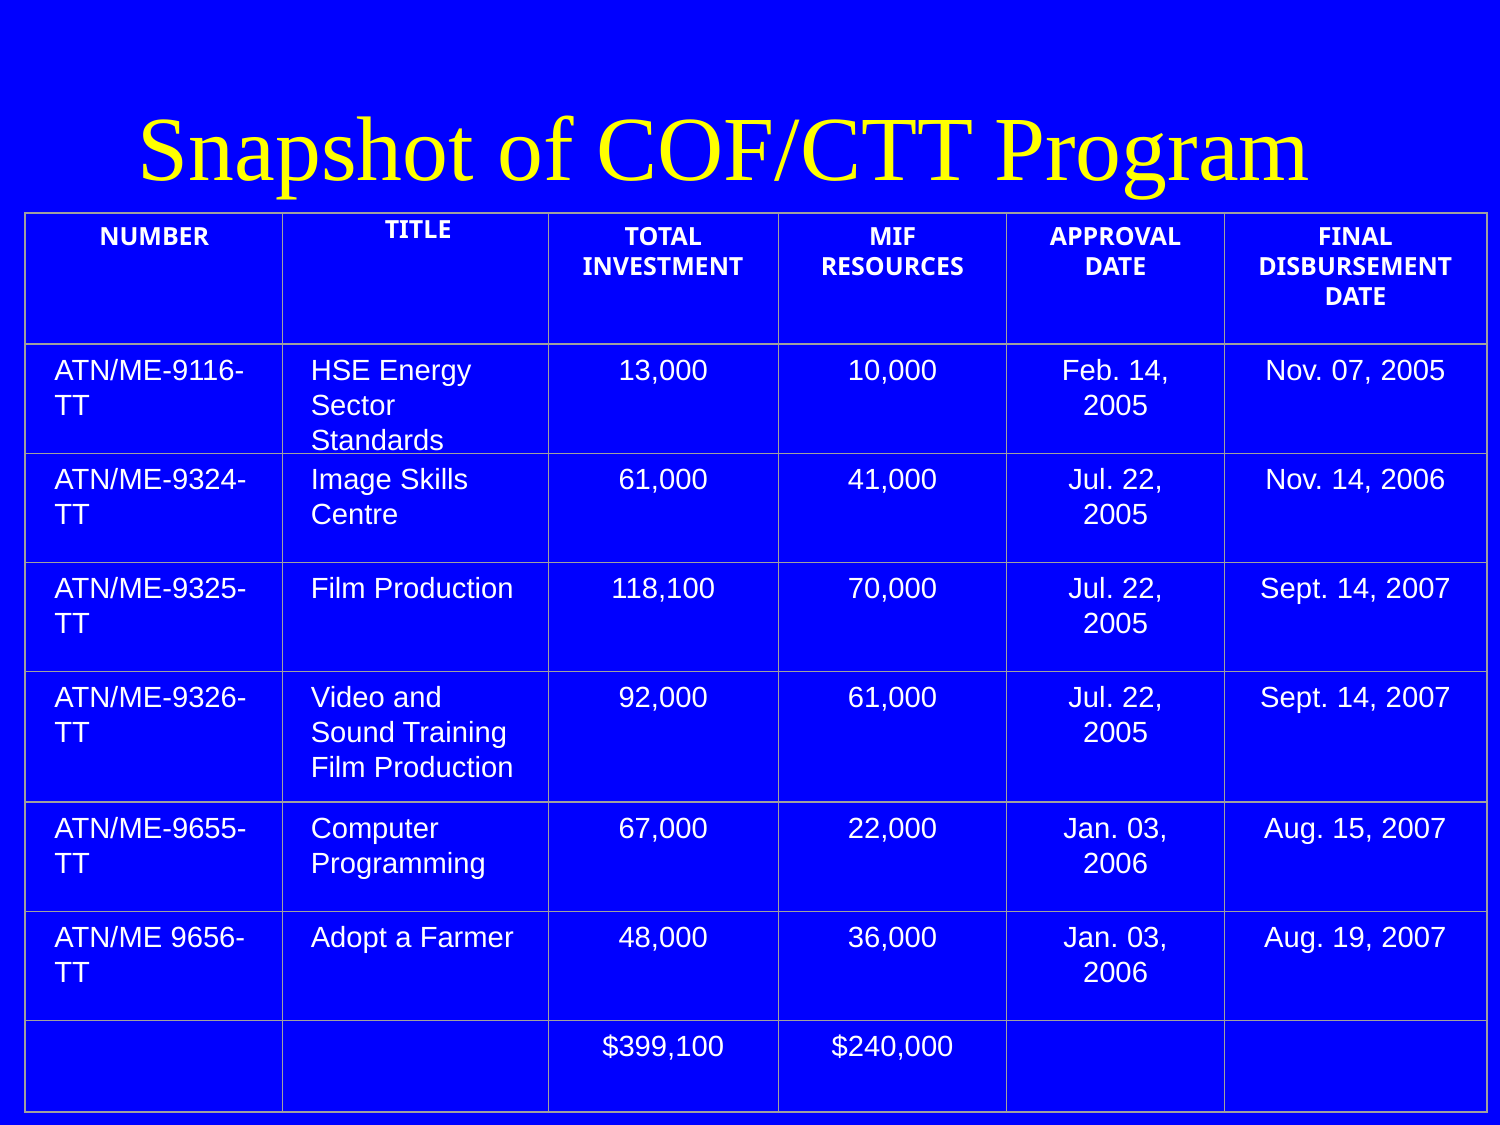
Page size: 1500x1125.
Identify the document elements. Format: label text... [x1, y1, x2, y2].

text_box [24, 212, 1488, 1113]
title Snapshot of COF/CTT Program [87, 49, 1363, 210]
